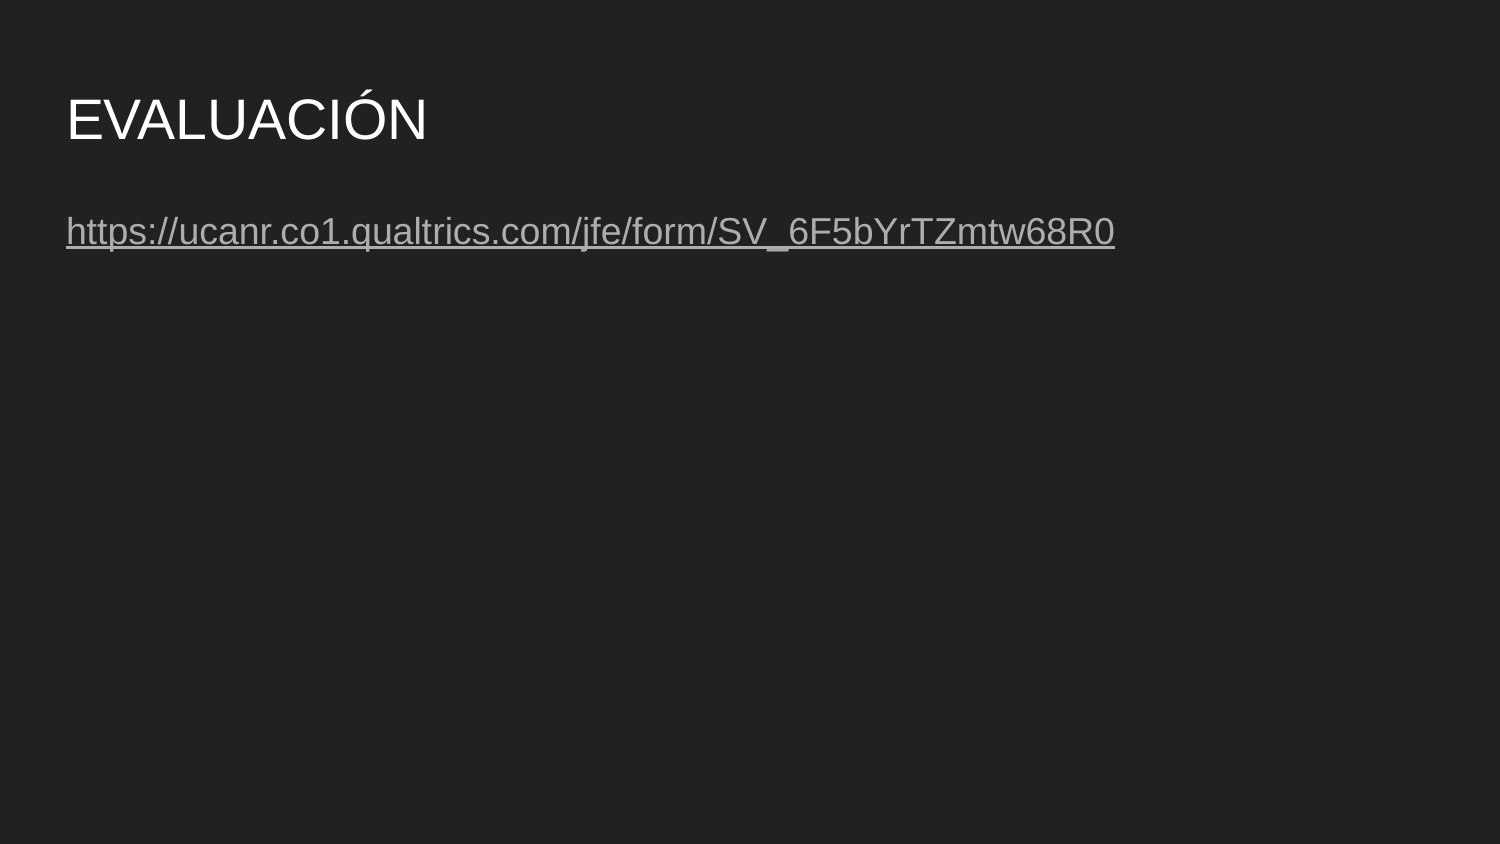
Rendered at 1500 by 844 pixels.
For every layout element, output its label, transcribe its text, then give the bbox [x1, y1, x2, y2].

title EVALUACIÓN [51, 72, 1449, 167]
list https://ucanr.co1.qualtrics.com/jfe/form/SV_6F5bYrTZmtw68R0 [51, 189, 1449, 750]
